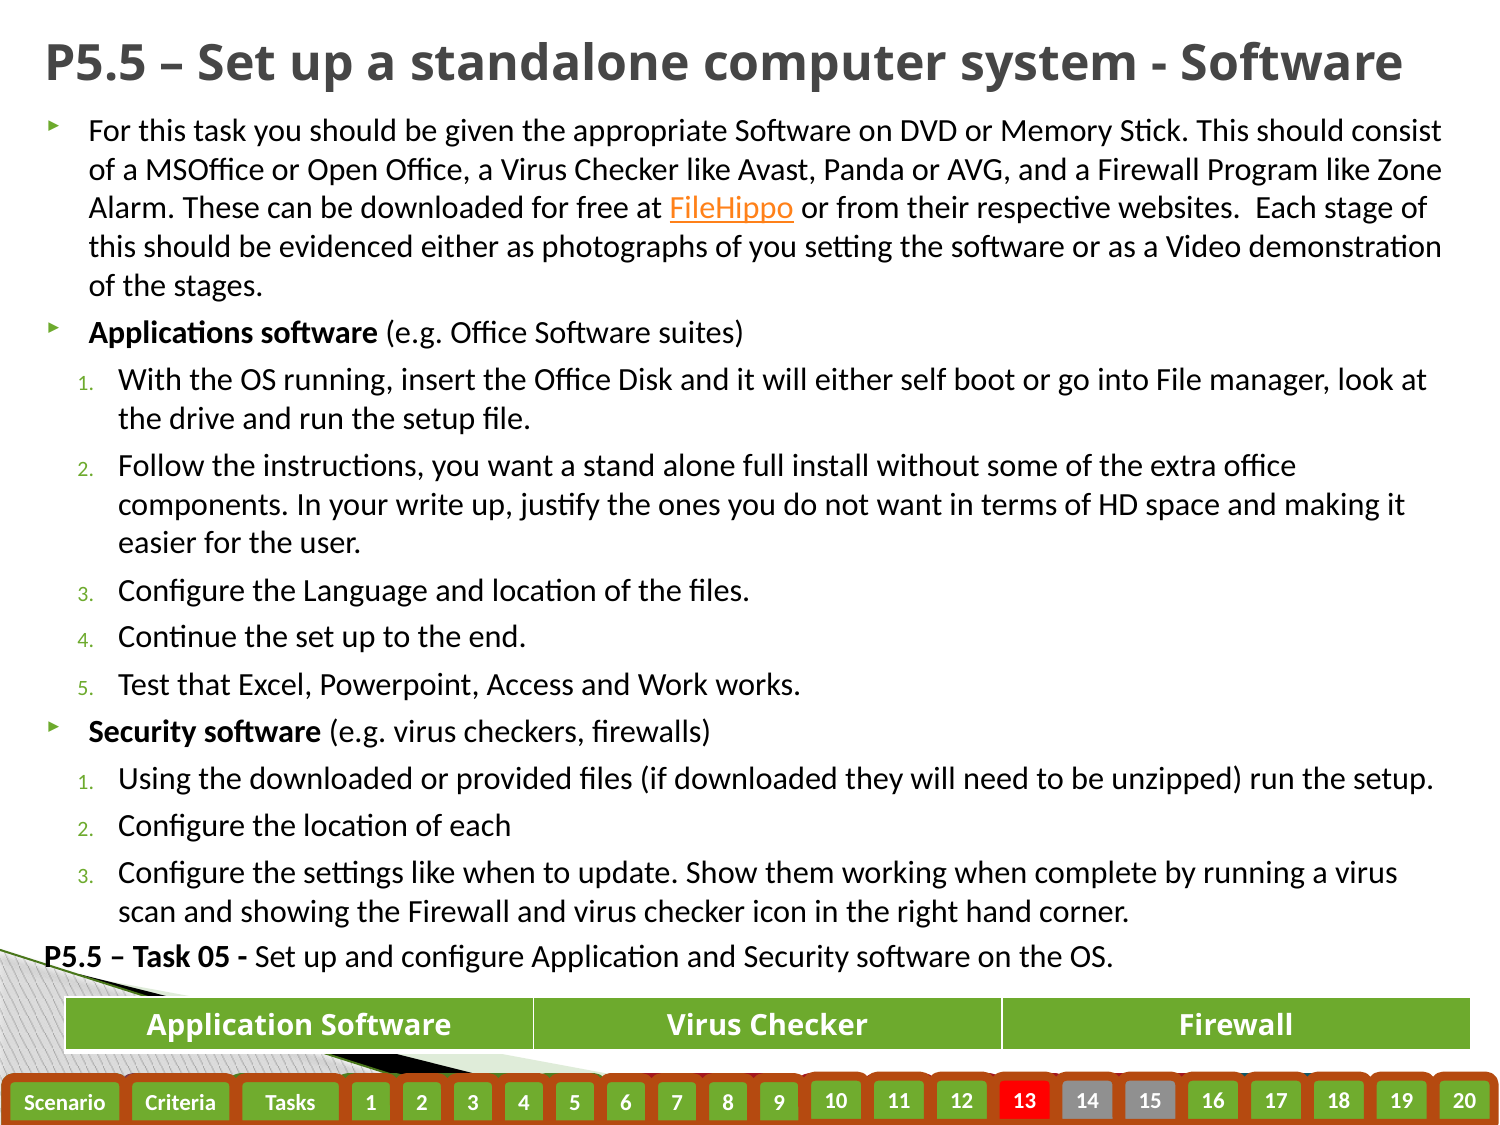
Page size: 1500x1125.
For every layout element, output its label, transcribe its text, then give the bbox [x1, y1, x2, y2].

table_header Firewall [1003, 998, 1470, 1049]
list For this task you should be given the appropriate Software on DVD or Memory Stick. This should consist of a MSOffice or Open Office, a Virus Checker like Avast, Panda or AVG, and a Firewall Program like Zone Alarm. These can be downloaded for free at FileHippo or from their respective websites. Each stage of this should be evidenced either as photographs of you setting the software or as a Video demonstration of the stages. Applications software (e.g. Office Software suites) With the OS running, insert the Office Disk and it will either self boot or go into File manager, look at the drive and run the setup file. Follow the instructions, you want a stand alone full install without some of the extra office components. In your write up, justify the ones you do not want in terms of HD space and making it easier for the user. Configure the Language and location of the files. Continue the set up to the end. Test that Excel, Powerpoint, Access and Work works. Security software (e.g. virus checkers, firewalls) Using the downloaded or provided files (if downloaded they will need to be unzipped) run the setup. Configure the location of each Configure the settings like when to update. Show them working when complete by running a virus scan and showing the Firewall and virus checker icon in the right hand corner. P5.5 – Task 05 - Set up and configure Application and Security software on the OS. [29, 101, 1471, 988]
table_header Application Software [66, 998, 533, 1049]
table_header Virus Checker [534, 998, 1001, 1049]
title P5.5 – Set up a standalone computer system - Software [29, 30, 1463, 90]
